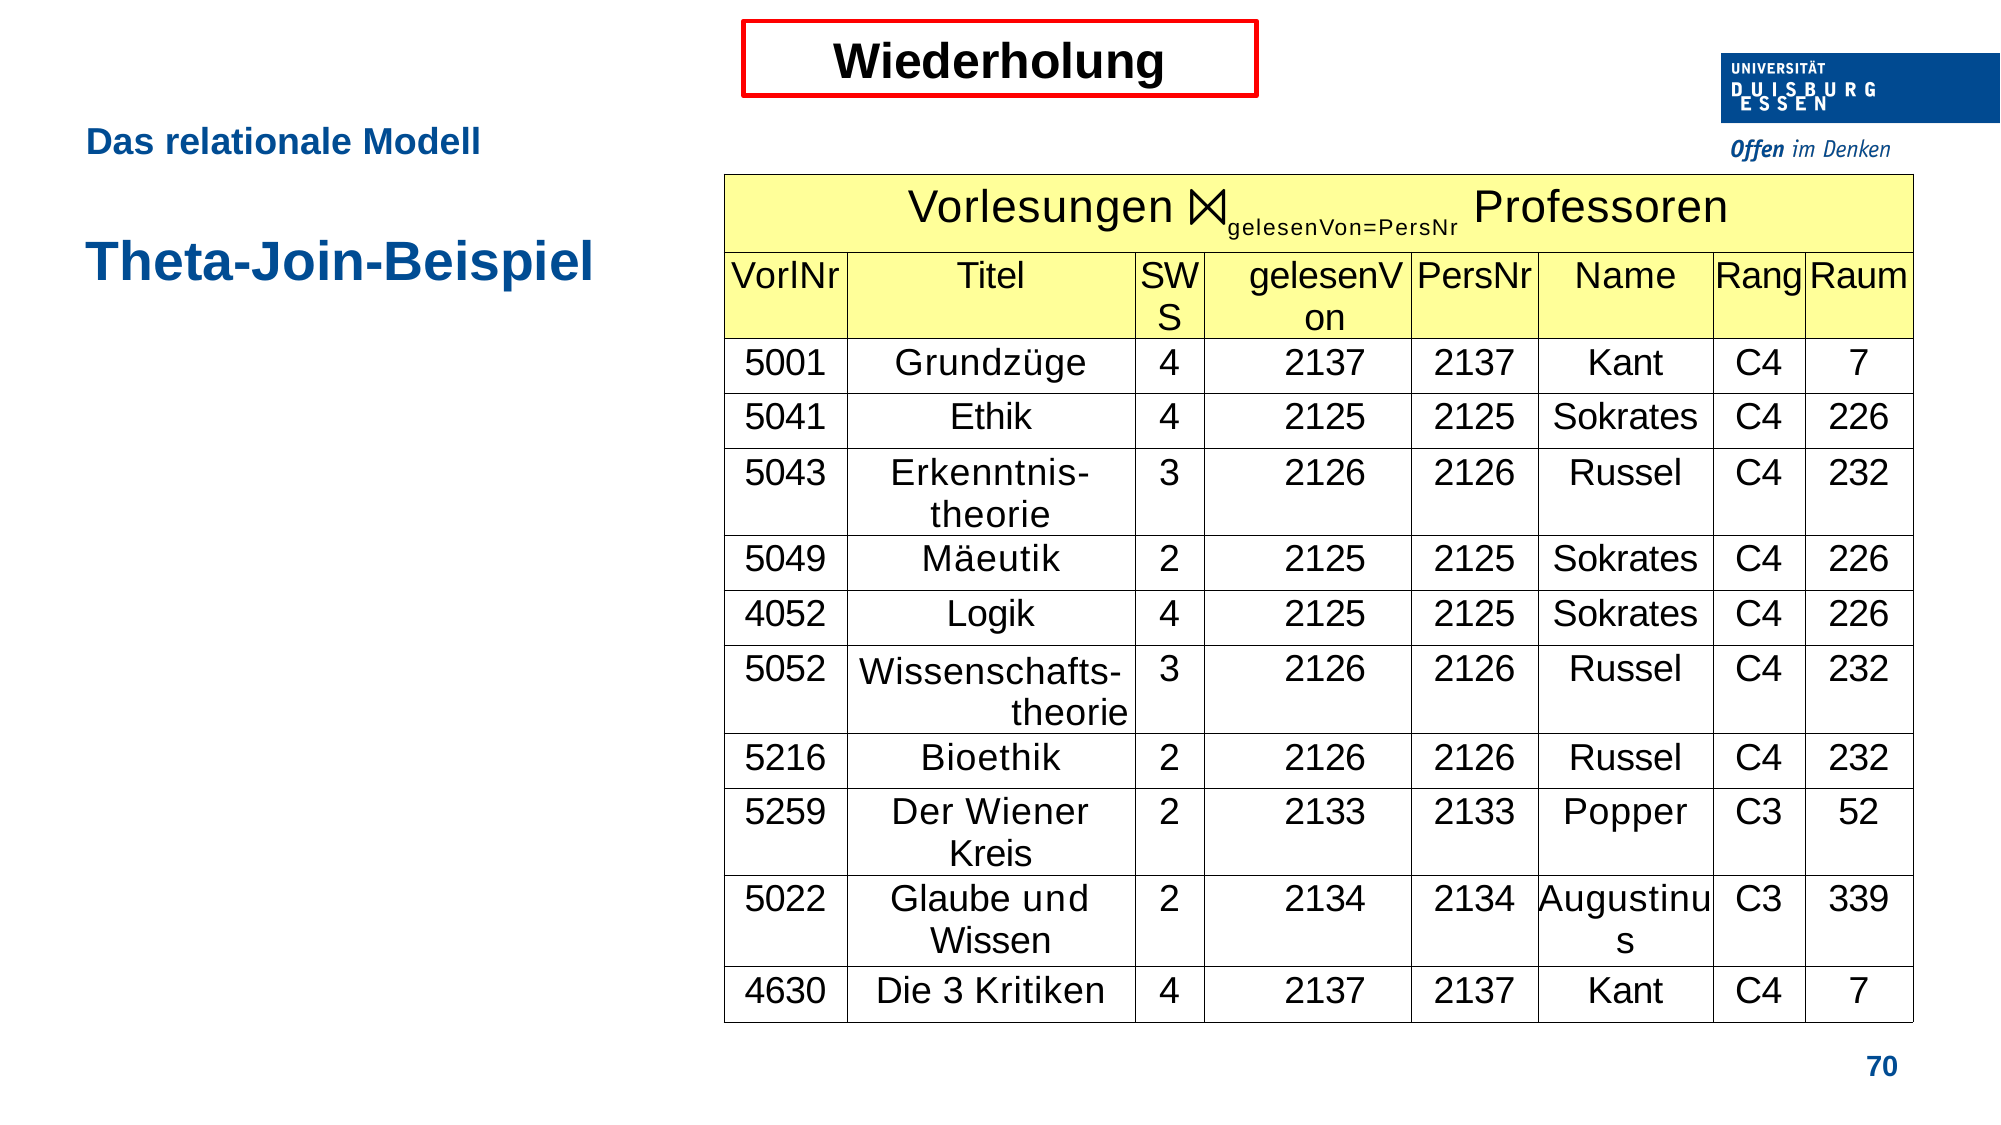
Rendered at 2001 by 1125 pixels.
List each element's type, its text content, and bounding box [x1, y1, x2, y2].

table_cell 226 [1806, 394, 1913, 448]
table_cell 226 [1806, 536, 1913, 590]
list Das relationale Modell [85, 121, 1696, 163]
table_cell 2134 [1412, 876, 1538, 966]
table_cell 232 [1806, 646, 1913, 733]
table_cell 5022 [725, 876, 847, 966]
table_cell 2125 [1412, 394, 1538, 448]
table_cell 2125 [1412, 536, 1538, 590]
table_cell Sokrates [1539, 394, 1713, 448]
table_cell 2133 [1412, 789, 1538, 875]
table_cell Bioethik [848, 734, 1135, 788]
table_header Vorlesungen ⨝gelesenVon=PersNr Professoren [725, 175, 1913, 252]
table_cell Titel [848, 253, 1135, 338]
table_cell PersNr [1412, 253, 1538, 338]
table_cell Popper [1539, 789, 1713, 875]
table_cell SWS [1136, 253, 1204, 338]
table_cell Erkenntnis-theorie [848, 449, 1135, 535]
table_cell 4 [1136, 394, 1204, 448]
table_cell 5043 [725, 449, 847, 535]
table_cell 2 [1136, 734, 1204, 788]
table_cell Grundzüge [848, 339, 1135, 393]
table_cell 232 [1806, 734, 1913, 788]
table_cell 4630 [725, 967, 847, 1022]
table_cell 2126 [1412, 646, 1538, 733]
table_cell Name [1539, 253, 1713, 338]
table_cell 2137 [1205, 339, 1411, 393]
table_cell Sokrates [1539, 536, 1713, 590]
table_cell 2134 [1205, 876, 1411, 966]
table_cell 226 [1806, 591, 1913, 645]
table_cell 2137 [1412, 339, 1538, 393]
table_cell 2 [1136, 876, 1204, 966]
table_cell Raum [1806, 253, 1913, 338]
table_cell gelesenVon [1205, 253, 1411, 338]
table_cell 2125 [1205, 536, 1411, 590]
table_cell 2 [1136, 789, 1204, 875]
table_cell 3 [1136, 646, 1204, 733]
table_cell 2125 [1205, 591, 1411, 645]
table_cell 7 [1806, 967, 1913, 1022]
list Theta-Join-Beispiel [85, 225, 724, 301]
table_cell Der Wiener Kreis [848, 789, 1135, 875]
table_cell 2126 [1205, 734, 1411, 788]
table_cell Kant [1539, 339, 1713, 393]
table_cell 2126 [1205, 646, 1411, 733]
table_cell 4 [1136, 967, 1204, 1022]
table_cell Die 3 Kritiken [848, 967, 1135, 1022]
table_cell Logik [848, 591, 1135, 645]
table_cell 2126 [1205, 449, 1411, 535]
table_cell 339 [1806, 876, 1913, 966]
table_cell 2125 [1205, 394, 1411, 448]
table_cell 2137 [1205, 967, 1411, 1022]
table_cell Wissenschafts-theorie [848, 646, 1135, 733]
table_cell 2137 [1412, 967, 1538, 1022]
table_cell 52 [1806, 789, 1913, 875]
table_cell Russel [1539, 734, 1713, 788]
table_cell C4 [1714, 734, 1805, 788]
table_cell 7 [1806, 339, 1913, 393]
table_cell 232 [1806, 449, 1913, 535]
table_cell C4 [1714, 449, 1805, 535]
table_cell Rang [1714, 253, 1805, 338]
table_cell 2126 [1412, 734, 1538, 788]
table_cell Russel [1539, 449, 1713, 535]
table_cell Augustinus [1539, 876, 1713, 966]
table_cell 5052 [725, 646, 847, 733]
table_cell C4 [1714, 394, 1805, 448]
table_cell 5216 [725, 734, 847, 788]
table_cell Mäeutik [848, 536, 1135, 590]
table_cell C4 [1714, 967, 1805, 1022]
table_cell 2126 [1412, 449, 1538, 535]
table_cell Ethik [848, 394, 1135, 448]
table_cell Kant [1539, 967, 1713, 1022]
table_cell 4052 [725, 591, 847, 645]
table_cell VorlNr [725, 253, 847, 338]
table_cell C3 [1714, 876, 1805, 966]
table_cell C4 [1714, 339, 1805, 393]
table_cell 5049 [725, 536, 847, 590]
picture [1721, 53, 2000, 162]
table_cell Sokrates [1539, 591, 1713, 645]
table_cell 5001 [725, 339, 847, 393]
table_cell 2133 [1205, 789, 1411, 875]
table_cell 5259 [725, 789, 847, 875]
table_cell C3 [1714, 789, 1805, 875]
table_cell C4 [1714, 646, 1805, 733]
text_box Wiederholung [743, 21, 1257, 96]
table_cell Russel [1539, 646, 1713, 733]
slide_number 70 [1677, 1039, 1914, 1081]
table_cell C4 [1714, 536, 1805, 590]
table_cell 4 [1136, 339, 1204, 393]
table_cell 2125 [1412, 591, 1538, 645]
table_cell Glaube und Wissen [848, 876, 1135, 966]
table_cell 4 [1136, 591, 1204, 645]
table_cell C4 [1714, 591, 1805, 645]
table_cell 3 [1136, 449, 1204, 535]
table_cell 2 [1136, 536, 1204, 590]
table_cell 5041 [725, 394, 847, 448]
